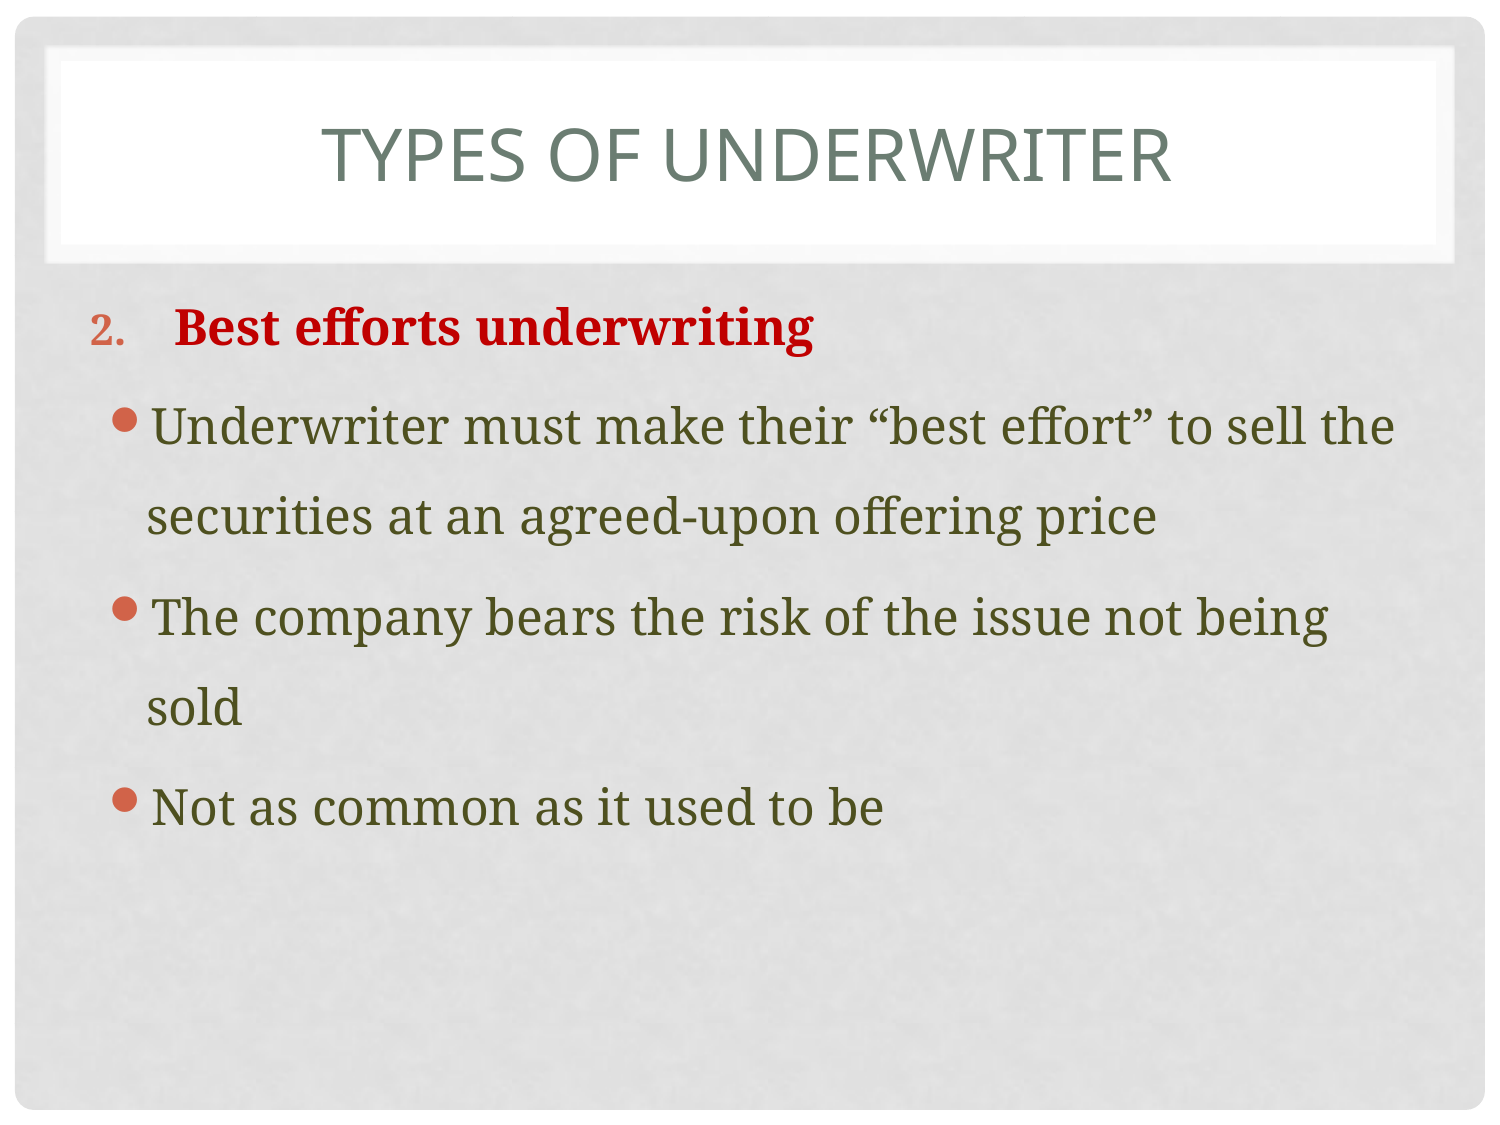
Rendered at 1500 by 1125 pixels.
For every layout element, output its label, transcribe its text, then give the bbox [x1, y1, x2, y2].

list Best efforts underwriting Underwriter must make their “best effort” to sell the securities at an agreed-upon offering price The company bears the risk of the issue not being sold Not as common as it used to be [75, 287, 1425, 1005]
title Types of underwriter [69, 66, 1425, 238]
